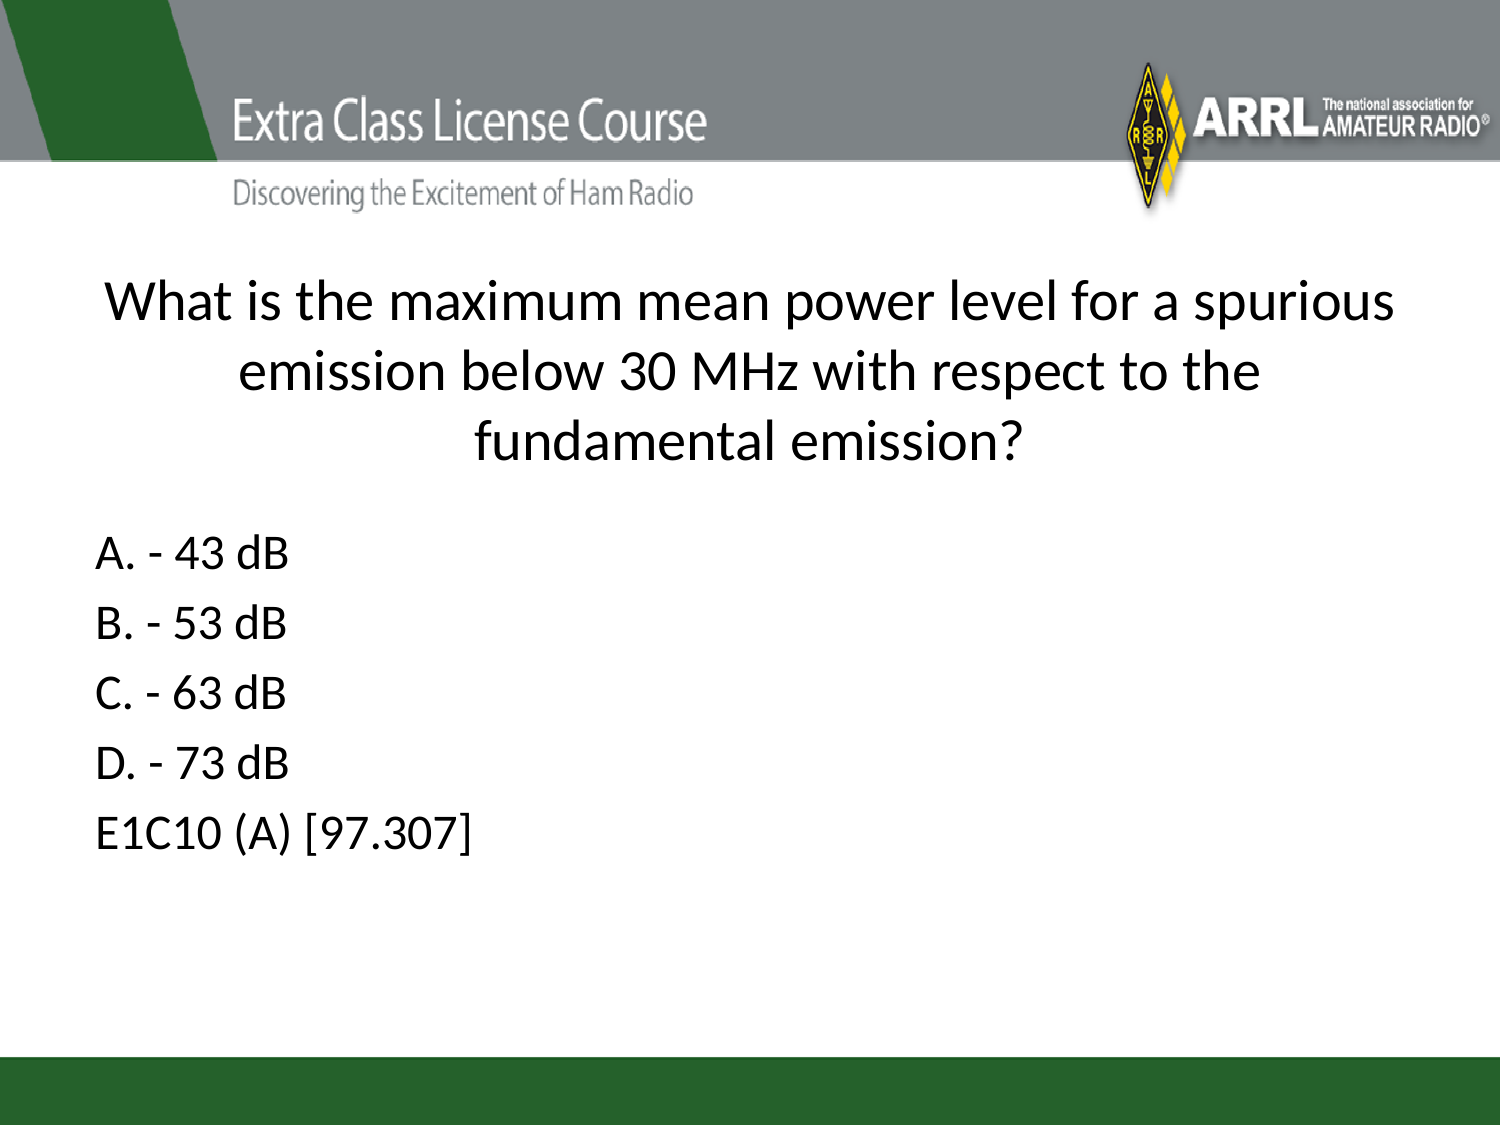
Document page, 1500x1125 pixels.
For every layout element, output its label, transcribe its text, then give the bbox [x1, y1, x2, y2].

title What is the maximum mean power level for a spurious emission below 30 MHz with respect to the fundamental emission? [75, 254, 1425, 443]
list A. - 43 dB B. - 53 dB C. - 63 dB D. - 73 dB E1C10 (A) [97.307] [80, 512, 1431, 900]
picture [0, 0, 1500, 1125]
